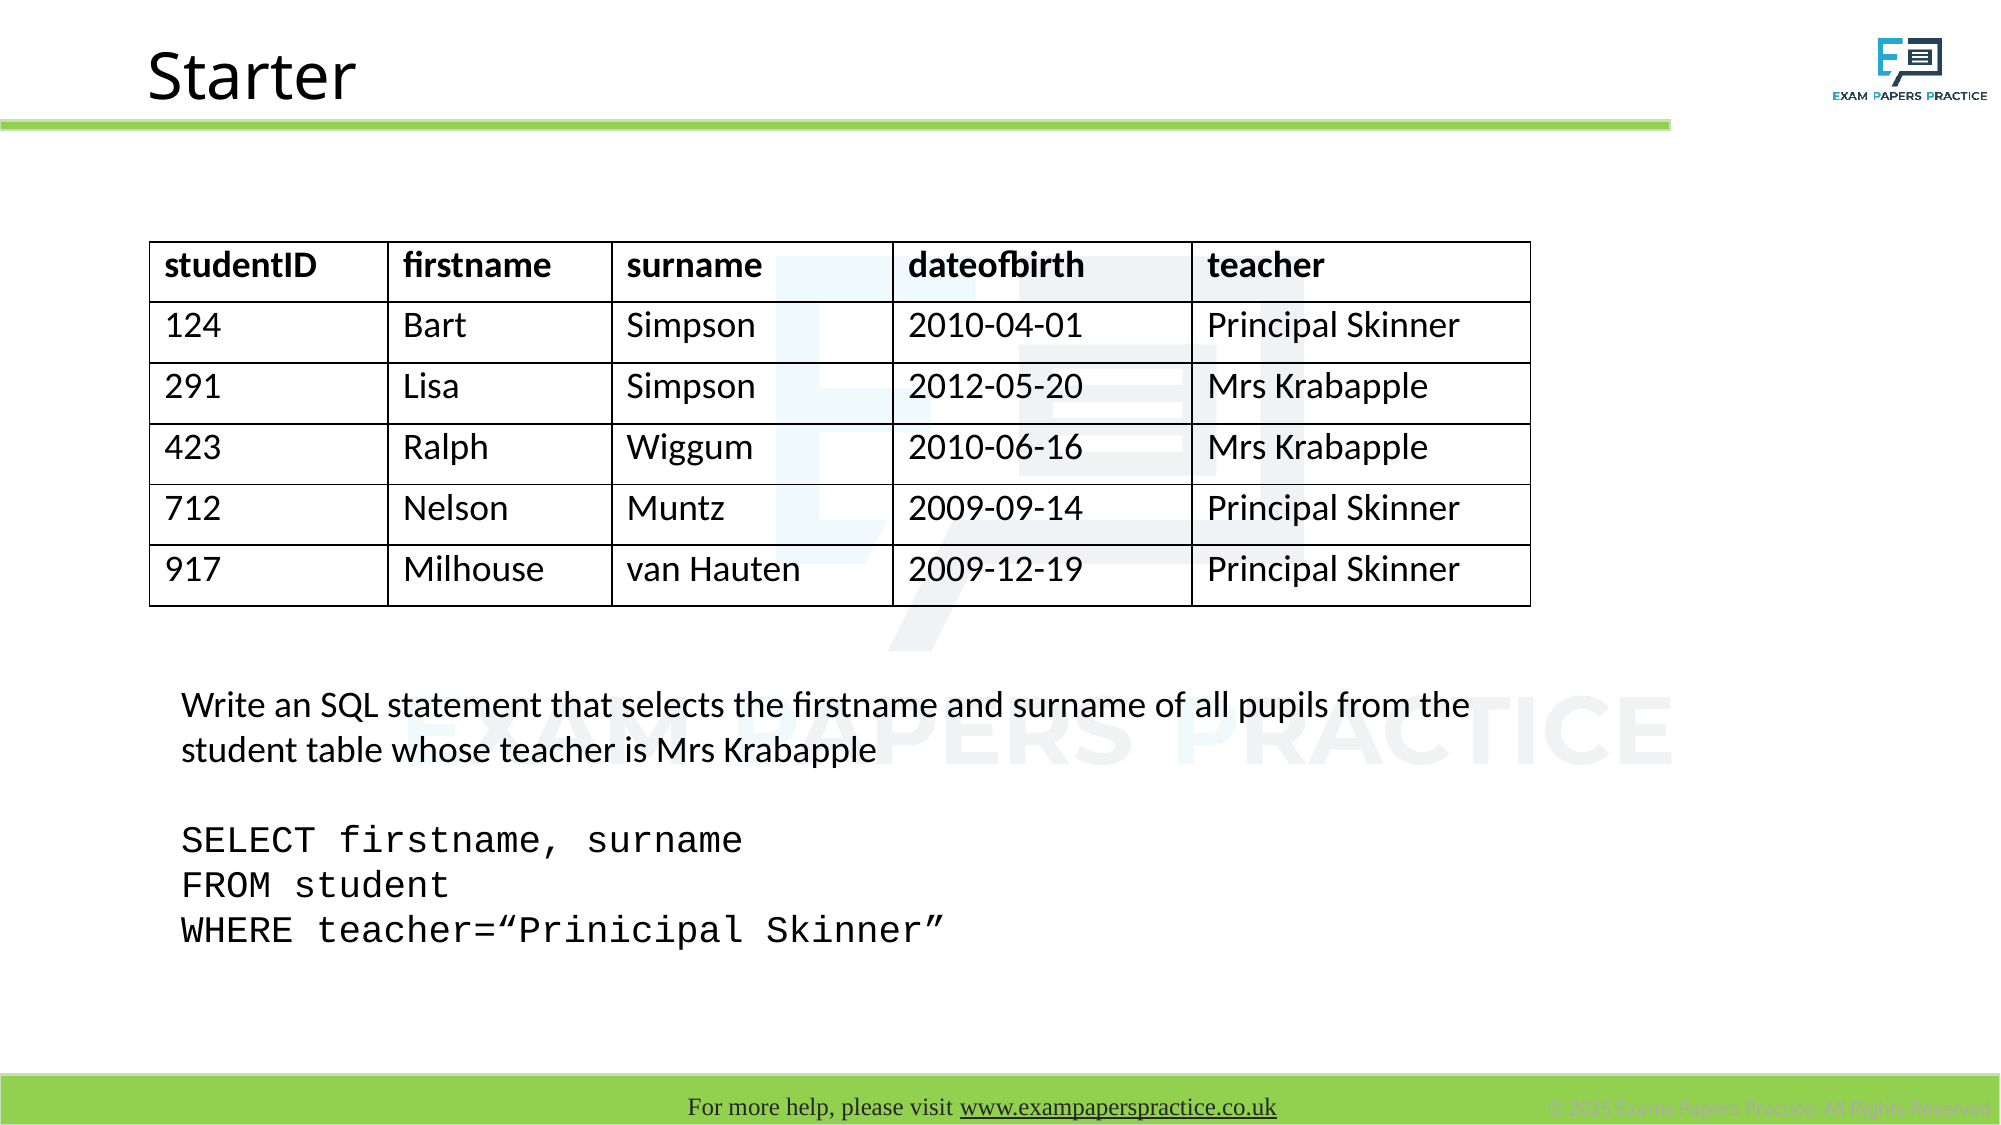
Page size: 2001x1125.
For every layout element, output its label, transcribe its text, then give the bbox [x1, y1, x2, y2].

table_cell Principal Skinner [1193, 485, 1530, 544]
text_box Write an SQL statement that selects the firstname and surname of all pupils from the student table whose teacher is Mrs Krabapple SELECT firstname, surname FROM student WHERE teacher=“Prinicipal Skinner” [166, 672, 1514, 1047]
table_cell 2010-04-01 [894, 303, 1191, 362]
table_header studentID [150, 243, 387, 301]
table_cell Principal Skinner [1193, 546, 1530, 605]
table_cell 124 [150, 303, 387, 362]
table_cell Milhouse [389, 546, 611, 605]
title Starter [132, 11, 1858, 121]
table_cell 2009-09-14 [894, 485, 1191, 544]
table_header dateofbirth [894, 243, 1191, 301]
table_cell 2012-05-20 [894, 364, 1191, 423]
table_cell 423 [150, 425, 387, 484]
table_cell Nelson [389, 485, 611, 544]
table_cell Lisa [389, 364, 611, 423]
table_cell Principal Skinner [1193, 303, 1530, 362]
table_cell Mrs Krabapple [1193, 364, 1530, 423]
table_header surname [613, 243, 892, 301]
table_cell 712 [150, 485, 387, 544]
table_cell van Hauten [613, 546, 892, 605]
table_cell 291 [150, 364, 387, 423]
table_cell 2010-06-16 [894, 425, 1191, 484]
table_header teacher [1193, 243, 1530, 301]
table_header firstname [389, 243, 611, 301]
table_cell Ralph [389, 425, 611, 484]
table_cell Mrs Krabapple [1193, 425, 1530, 484]
table_cell Muntz [613, 485, 892, 544]
table_cell 917 [150, 546, 387, 605]
table_cell Wiggum [613, 425, 892, 484]
table_cell Simpson [613, 364, 892, 423]
table_cell Simpson [613, 303, 892, 362]
table_cell Bart [389, 303, 611, 362]
table_cell 2009-12-19 [894, 546, 1191, 605]
